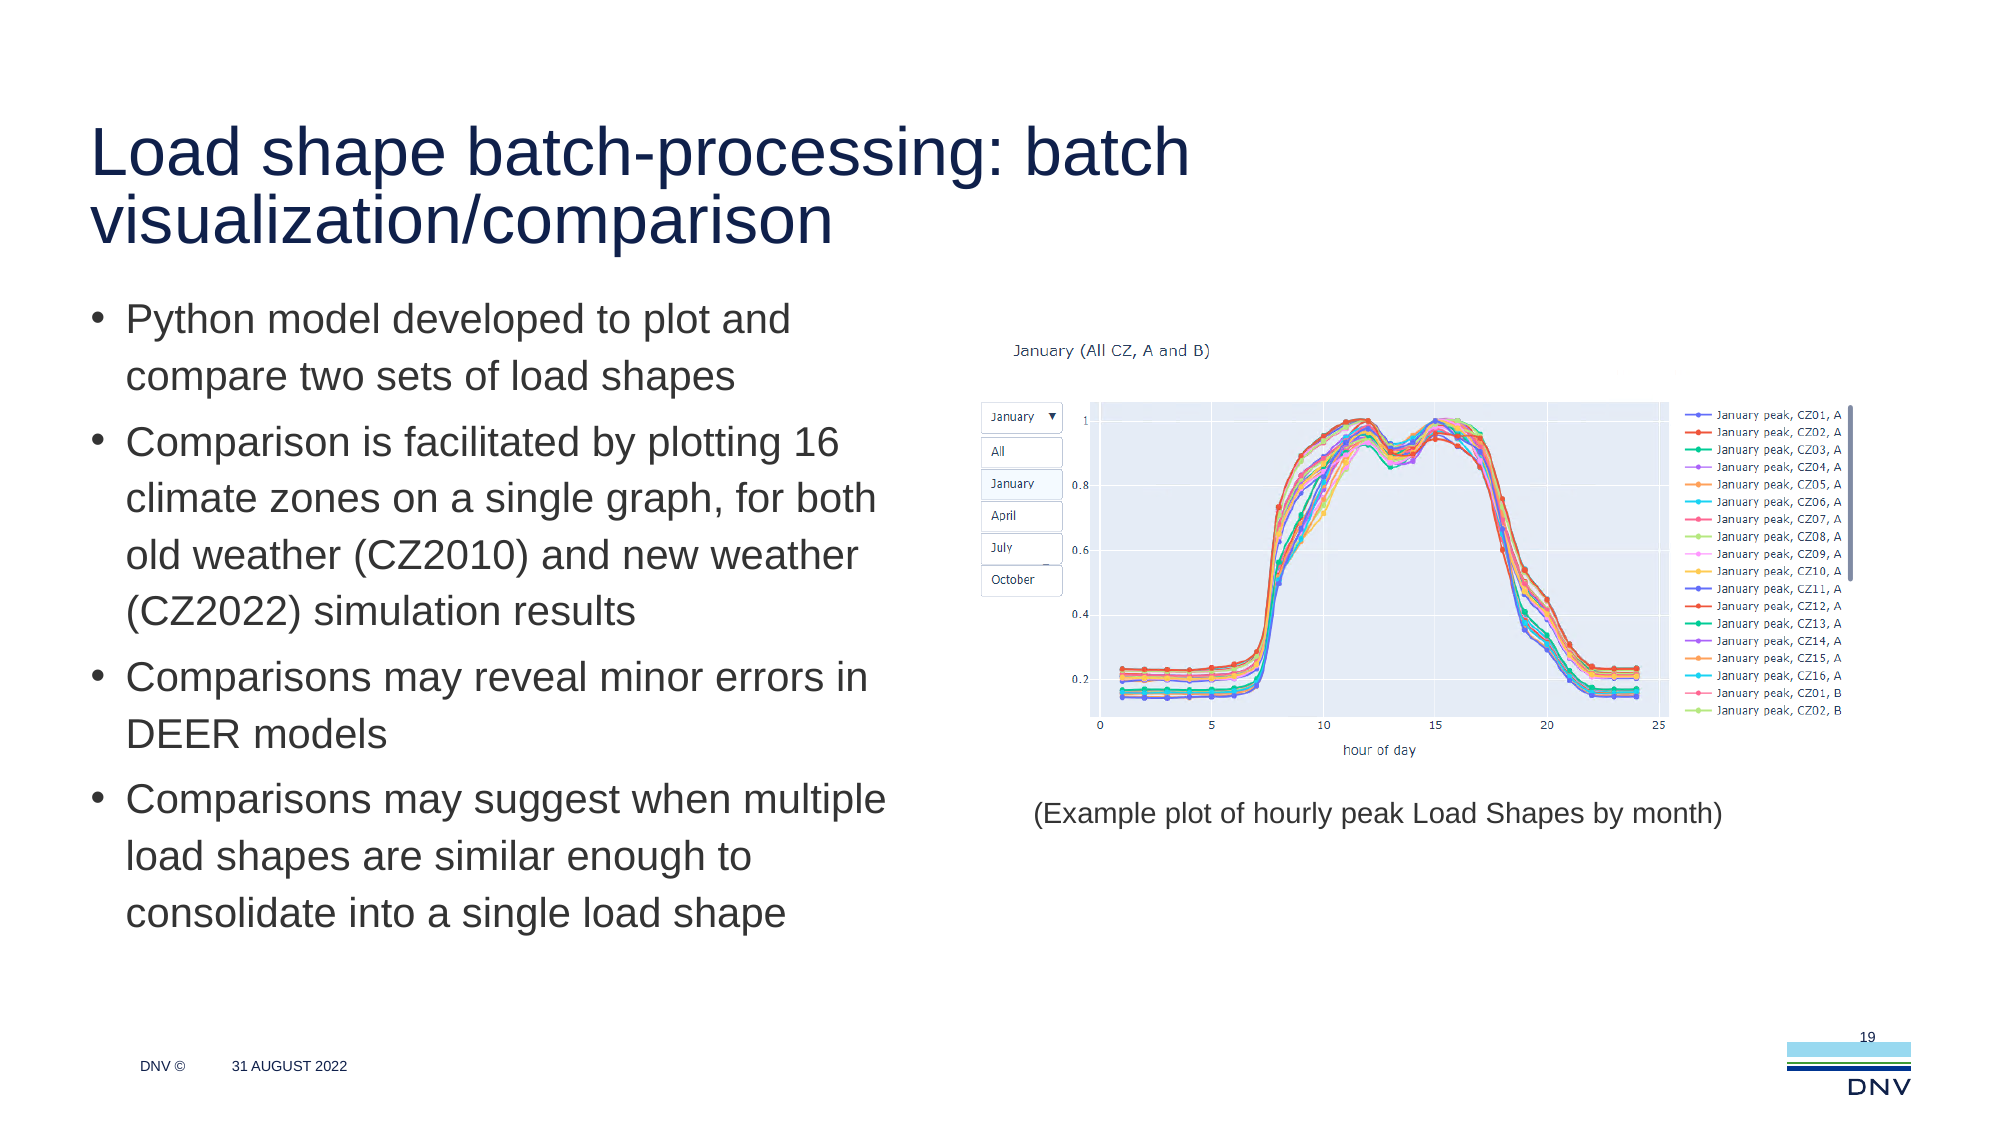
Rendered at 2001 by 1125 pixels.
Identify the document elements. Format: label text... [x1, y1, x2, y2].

picture [952, 316, 1860, 790]
slide_number 19 [1859, 1027, 1894, 1050]
title Load shape batch-processing: batch visualization/comparison [90, 120, 1769, 258]
text_box Python model developed to plot and compare two sets of load shapes Comparison is facilitated by plotting 16 climate zones on a single graph, for both old weather (CZ2010) and new weather (CZ2022) simulation results Comparisons may reveal minor errors in DEER models Comparisons may suggest when multiple load shapes are similar enough to consolidate into a single load shape [90, 285, 926, 936]
text_box (Example plot of hourly peak Load Shapes by month) [1033, 799, 1819, 830]
